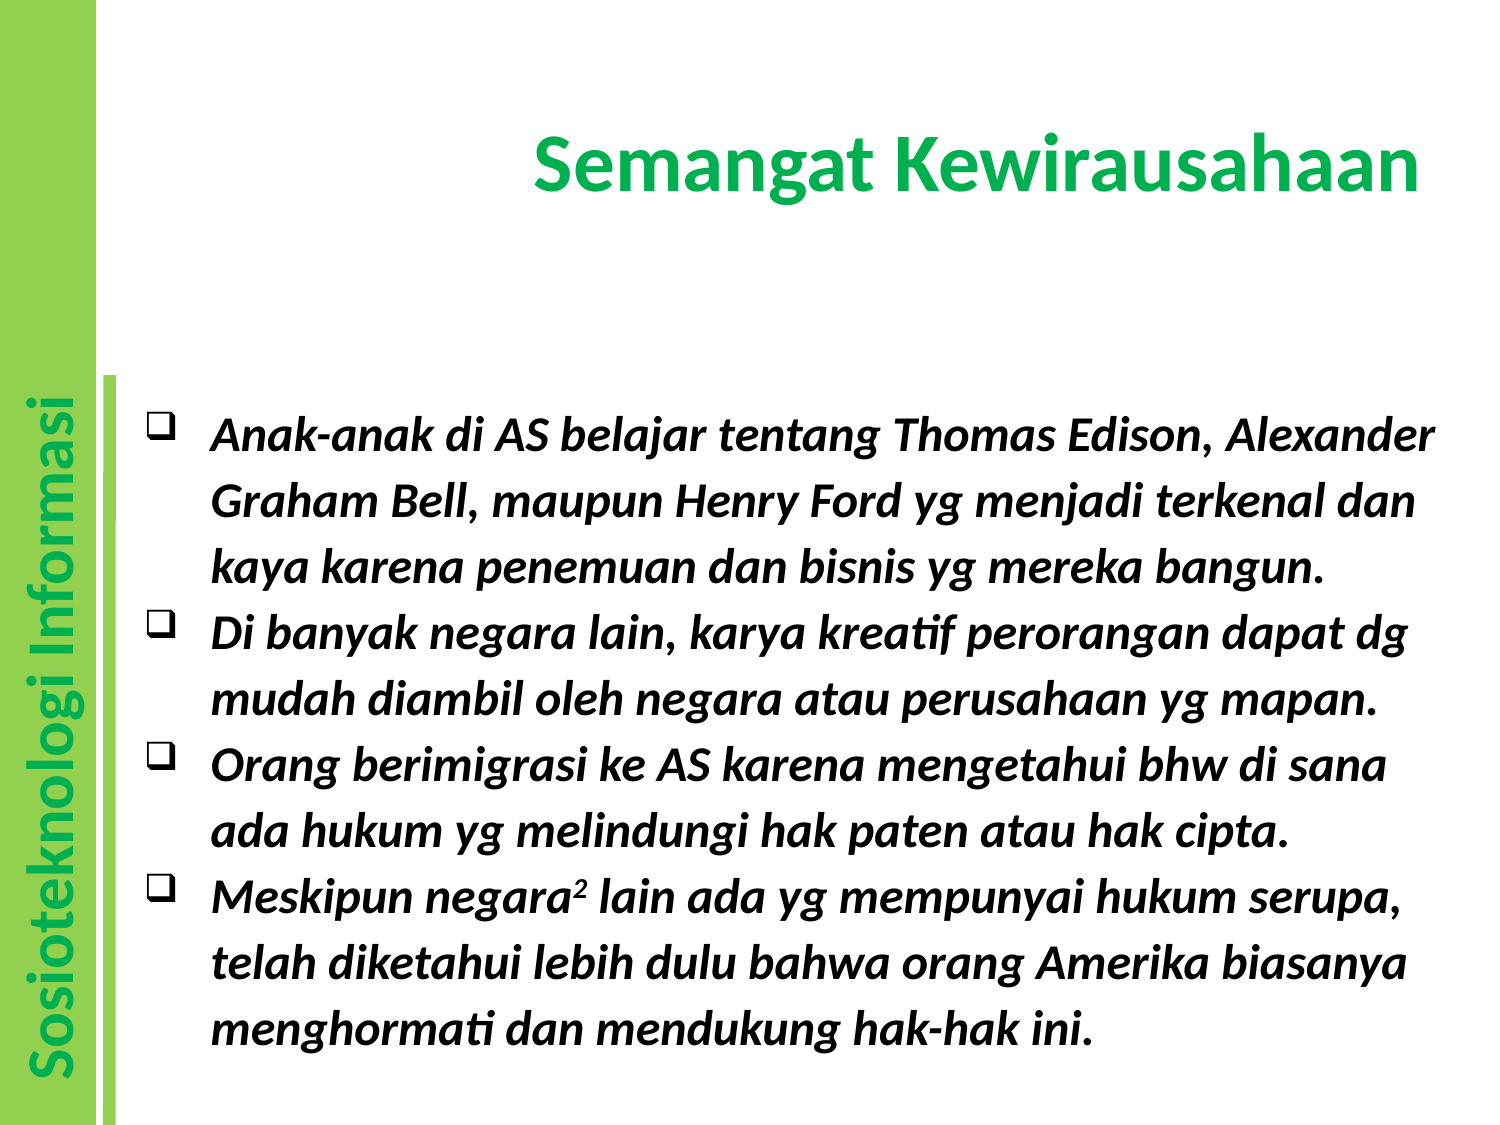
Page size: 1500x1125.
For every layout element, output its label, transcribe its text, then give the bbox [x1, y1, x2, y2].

title Semangat Kewirausahaan [93, 58, 1437, 258]
text_box Anak-anak di AS belajar tentang Thomas Edison, Alexander Graham Bell, maupun Henry Ford yg menjadi terkenal dan kaya karena penemuan dan bisnis yg mereka bangun. Di banyak negara lain, karya kreatif perorangan dapat dg mudah diambil oleh negara atau perusahaan yg mapan. Orang berimigrasi ke AS karena mengetahui bhw di sana ada hukum yg melindungi hak paten atau hak cipta. Meskipun negara2 lain ada yg mempunyai hukum serupa, telah diketahui lebih dulu bahwa orang Amerika biasanya menghormati dan mendukung hak-hak ini. [128, 328, 1465, 1078]
